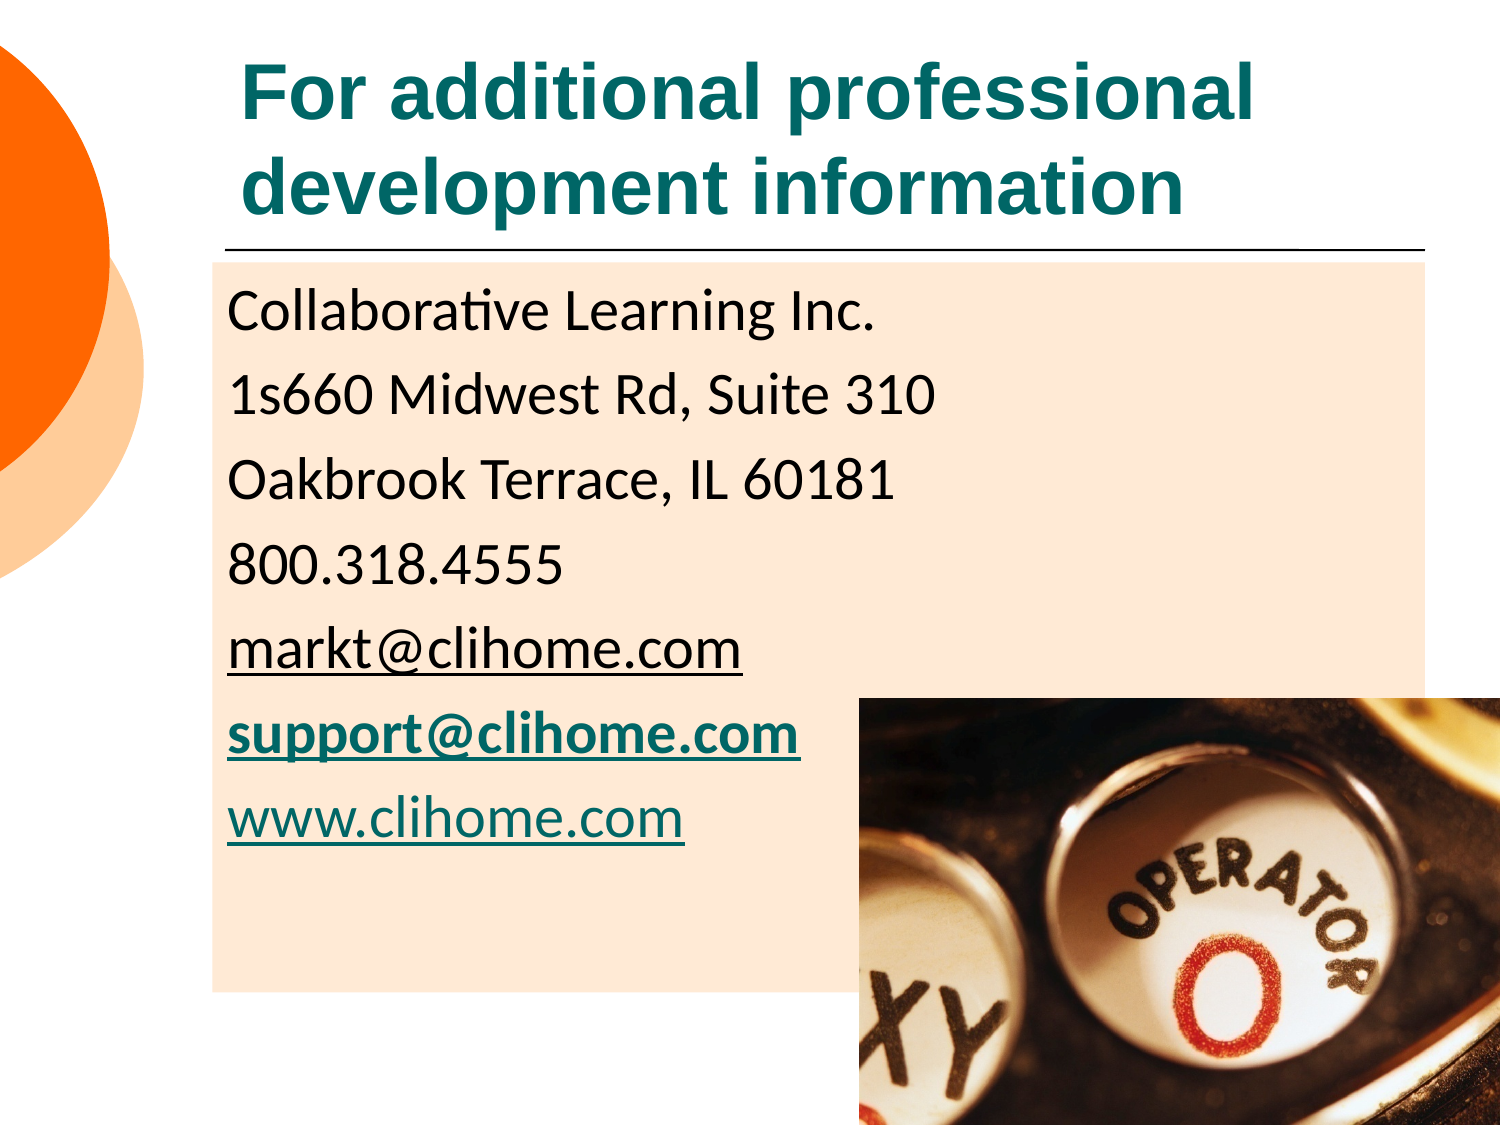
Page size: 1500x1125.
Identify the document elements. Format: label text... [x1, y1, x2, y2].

title For additional professional development information [224, 49, 1438, 238]
picture [859, 698, 1500, 1125]
list Collaborative Learning Inc. 1s660 Midwest Rd, Suite 310 Oakbrook Terrace, IL 60181 800.318.4555 markt@clihome.com support@clihome.com www.clihome.com [212, 262, 1426, 993]
